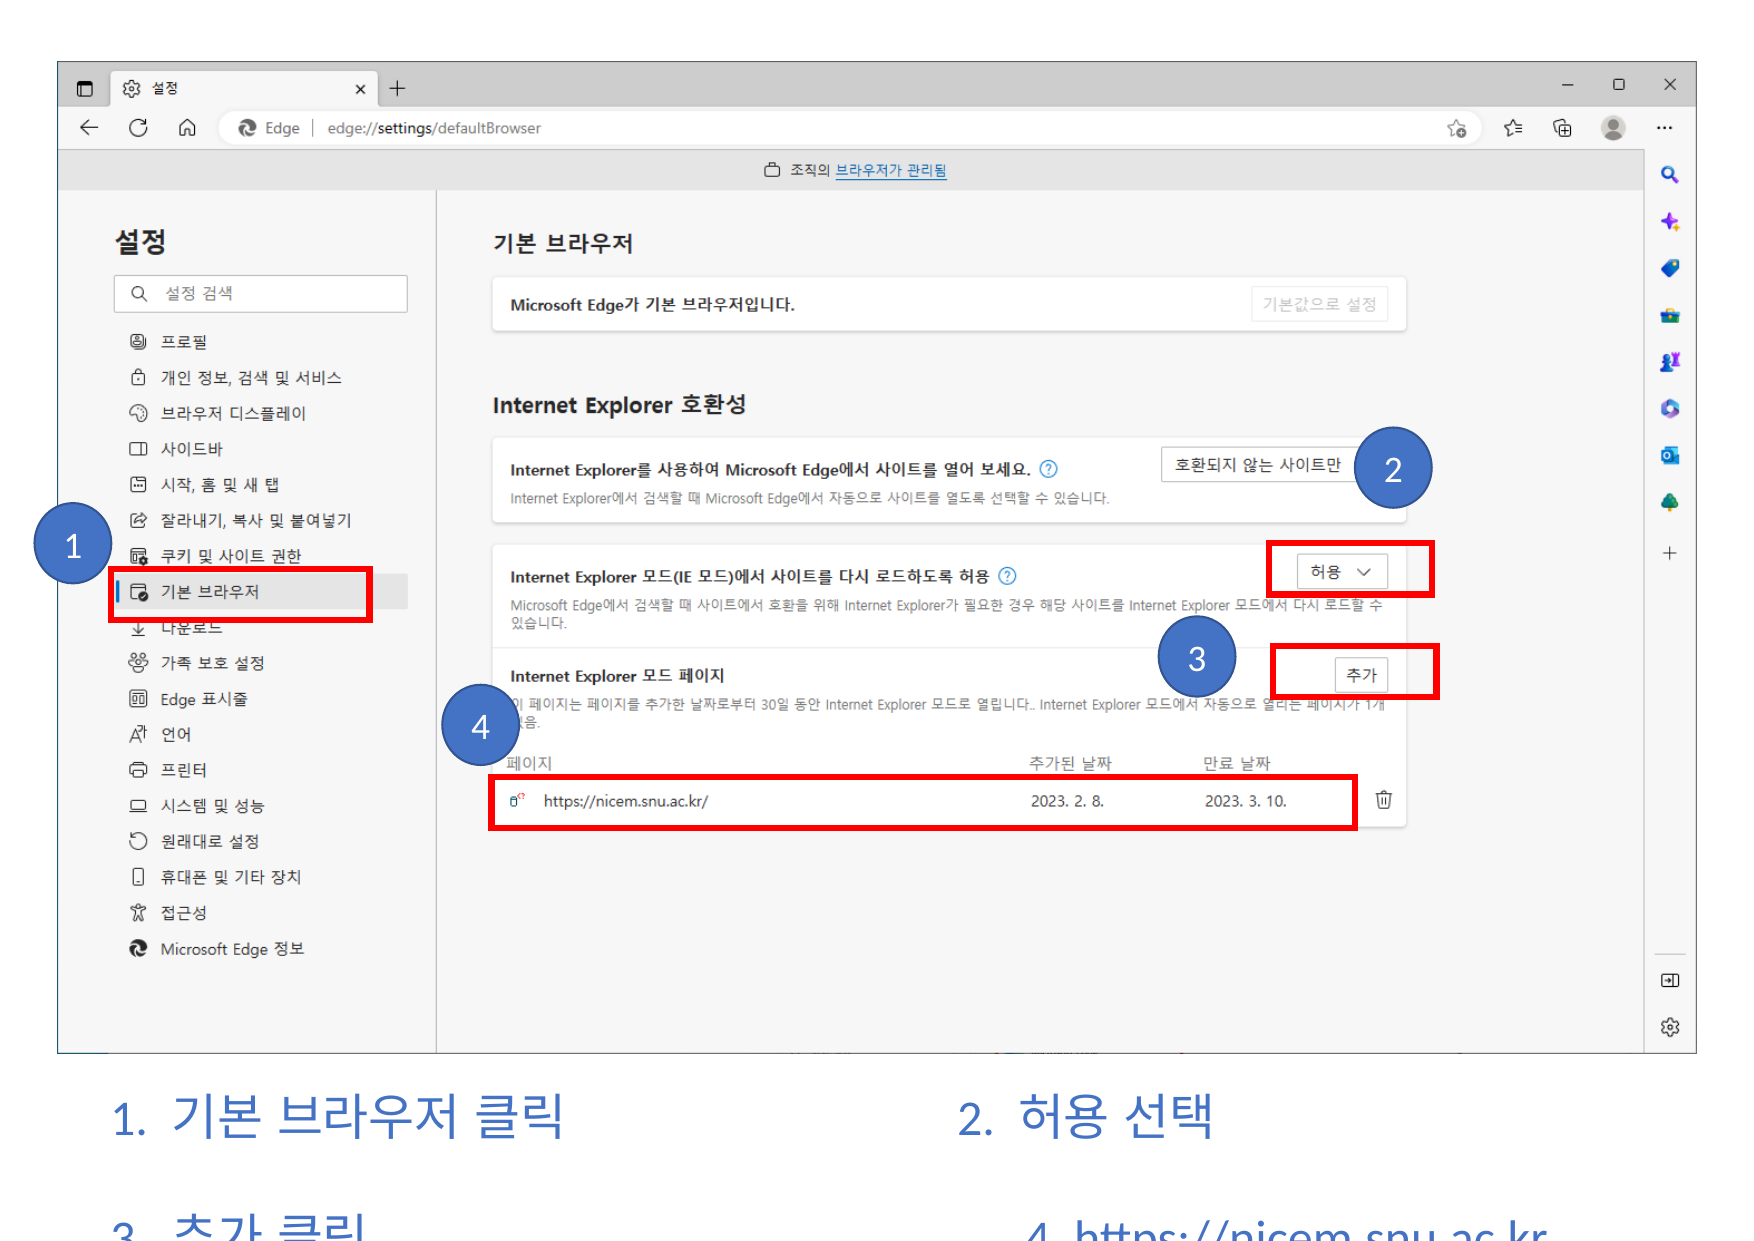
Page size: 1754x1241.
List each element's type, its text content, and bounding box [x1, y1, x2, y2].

picture [57, 61, 1697, 1054]
text_box 1. 기본 브라우저 클릭 2. 허용 선택 3. 추가 클릭 4. https://nicem.snu.ac.kr 추가 [72, 1078, 1640, 1241]
text_box 1 [33, 505, 57, 581]
